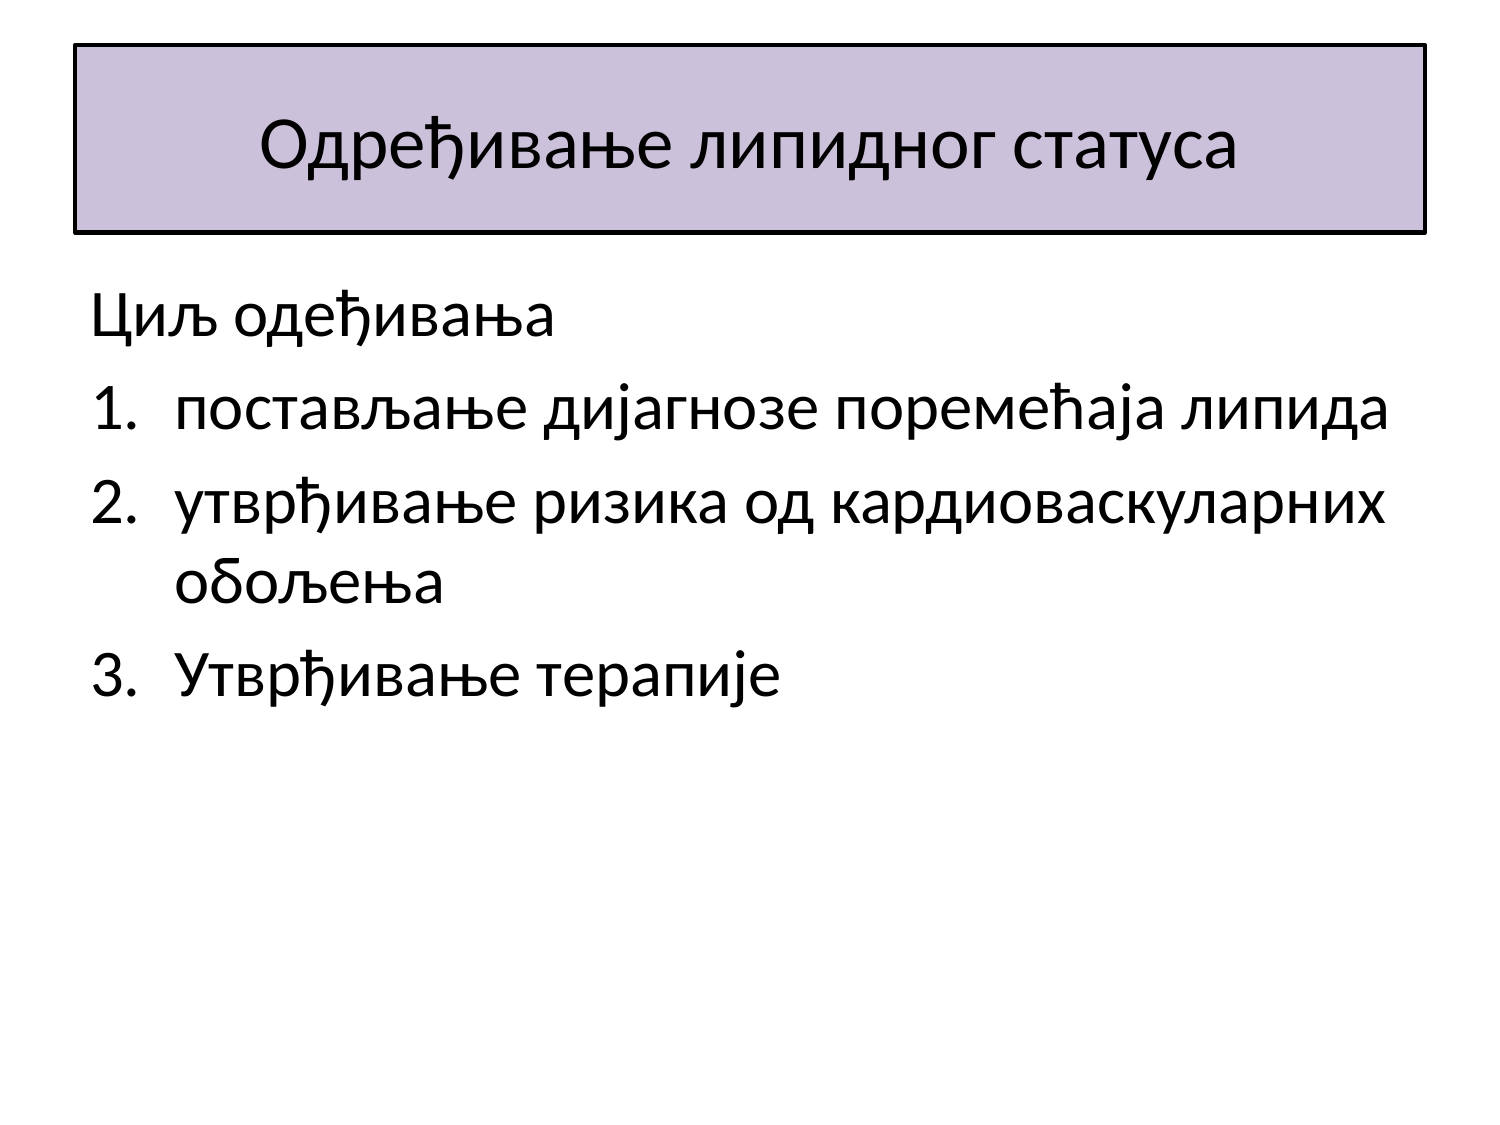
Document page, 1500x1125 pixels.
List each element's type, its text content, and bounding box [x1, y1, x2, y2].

list Циљ одеђивања постављање дијагнозе поремећаја липида утврђивање ризика од кардиоваскуларних обољења Утврђивање терапије [75, 262, 1425, 1005]
title Одређивање липидног статуса [73, 43, 1427, 235]
